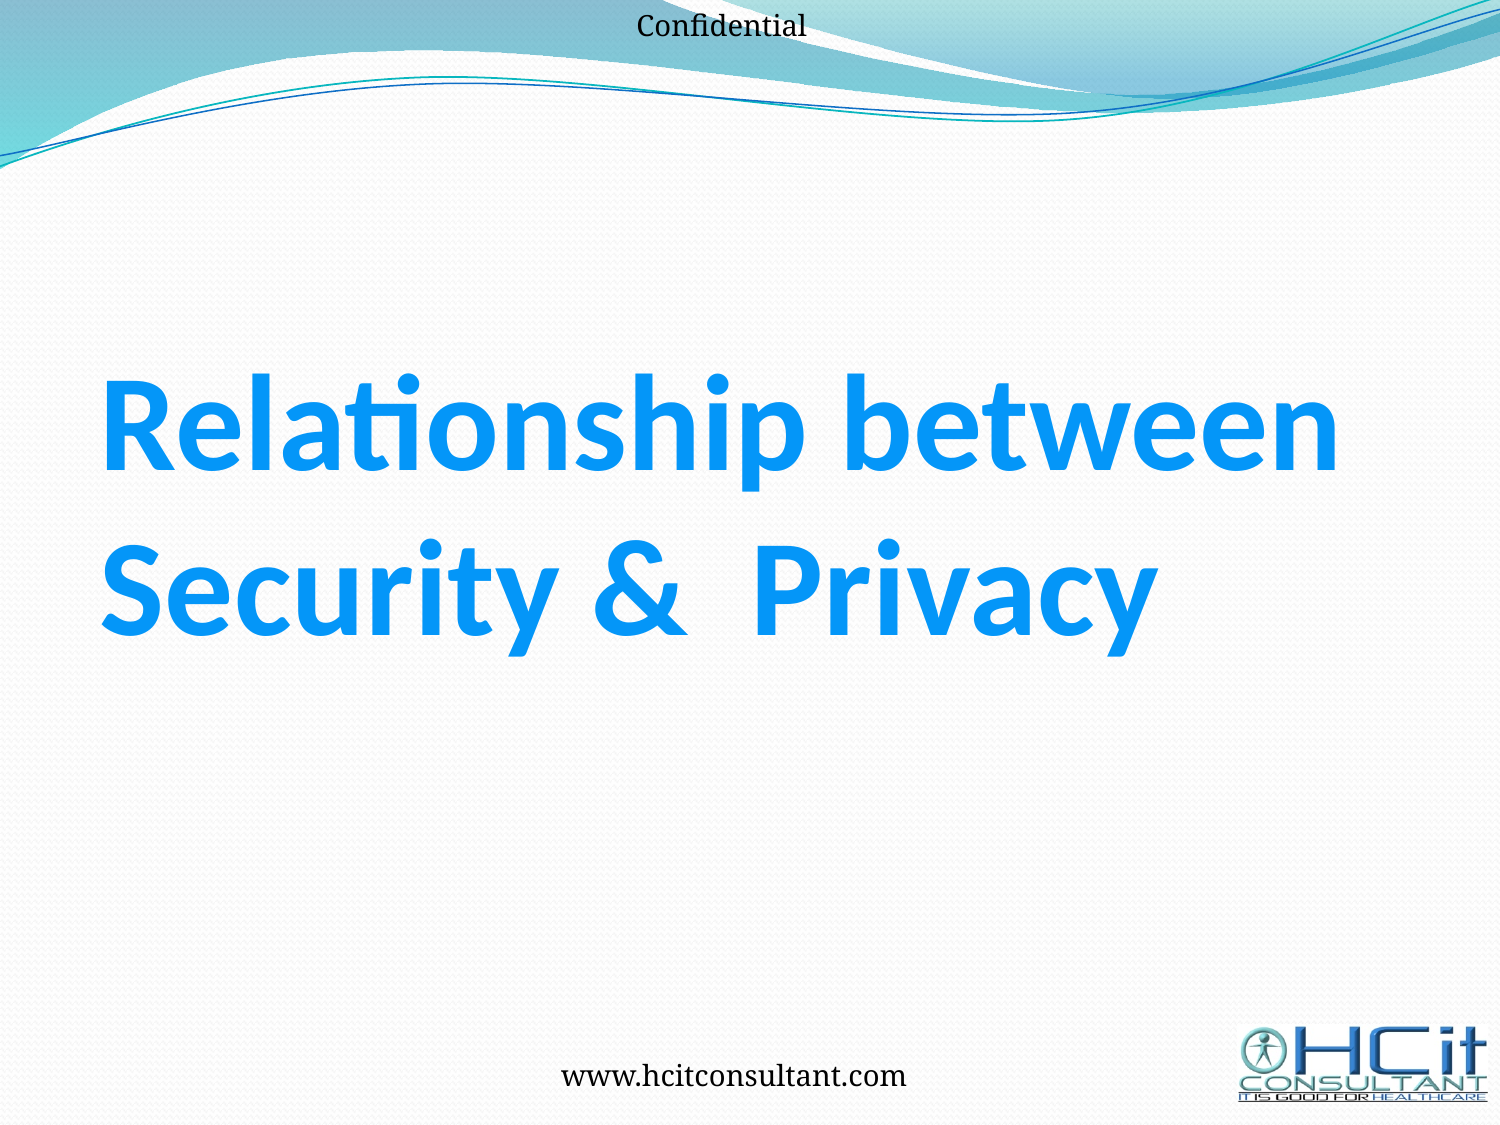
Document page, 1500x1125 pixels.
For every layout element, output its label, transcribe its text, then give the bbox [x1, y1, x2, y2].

slide_number 10 [1299, 1042, 1425, 1103]
text_box Relationship between Security & Privacy [99, 299, 1450, 663]
picture [1237, 1024, 1488, 1104]
